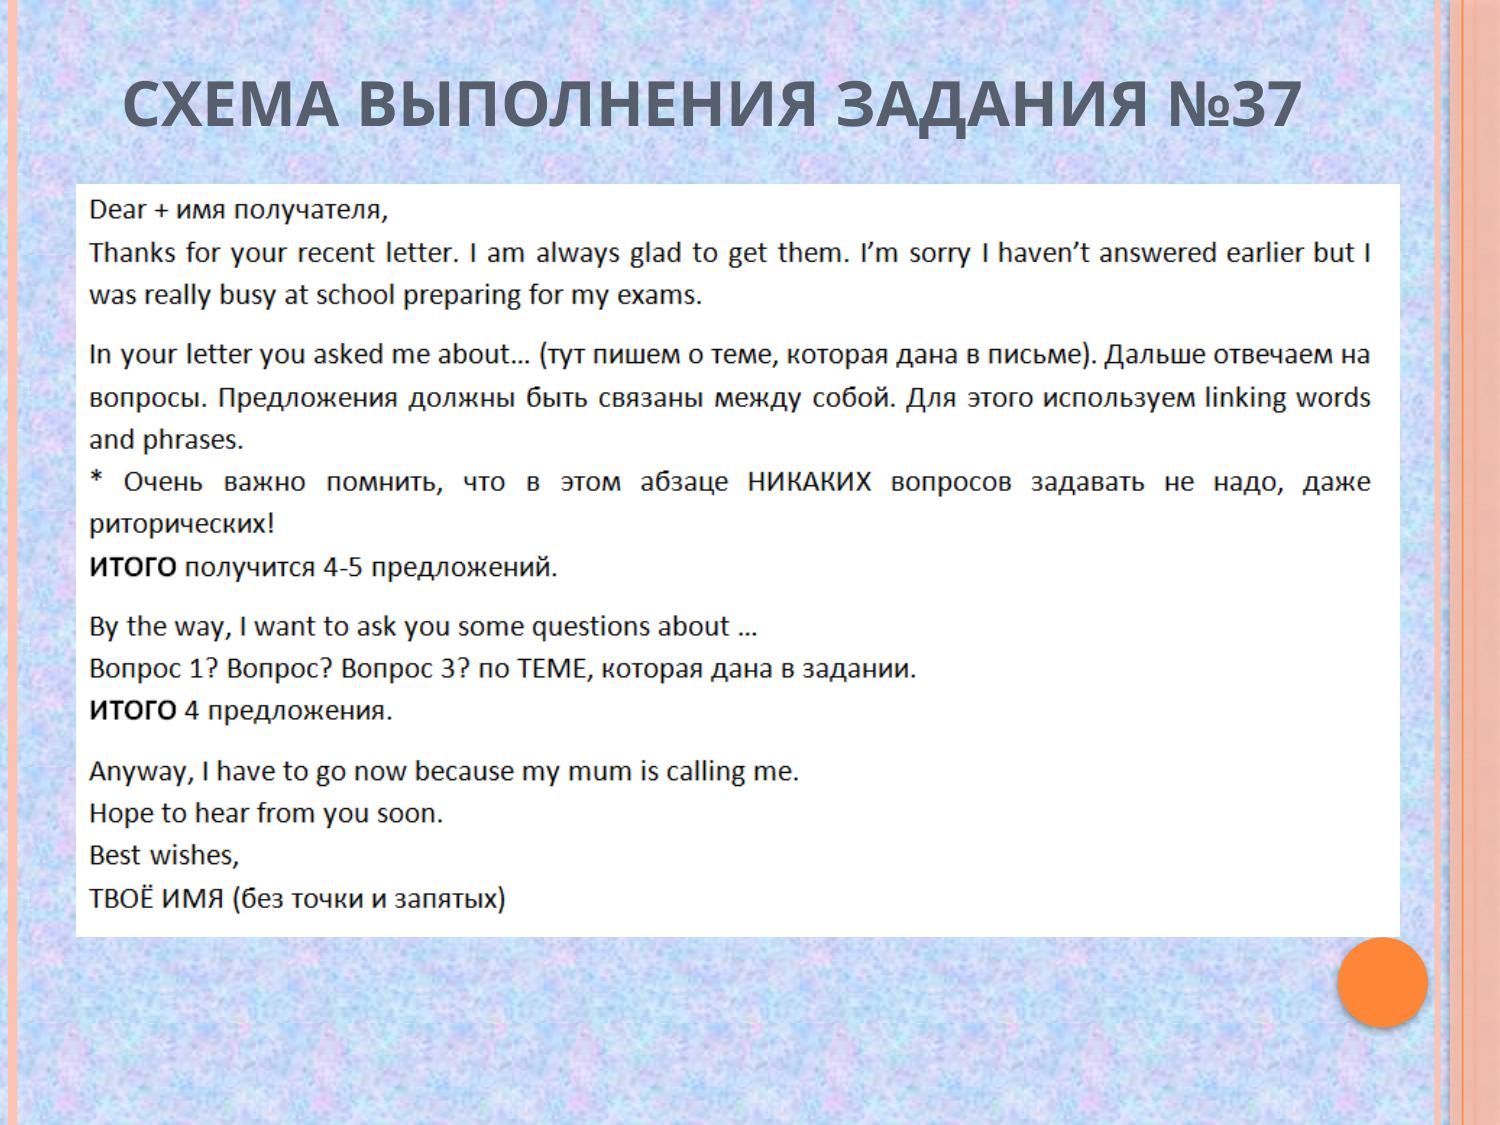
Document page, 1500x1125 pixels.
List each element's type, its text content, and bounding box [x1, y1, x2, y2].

title Схема выполнения задания №37 [100, 54, 1326, 147]
picture [1441, 0, 1449, 1125]
picture [18, 0, 1434, 1125]
picture [0, 0, 7, 1125]
